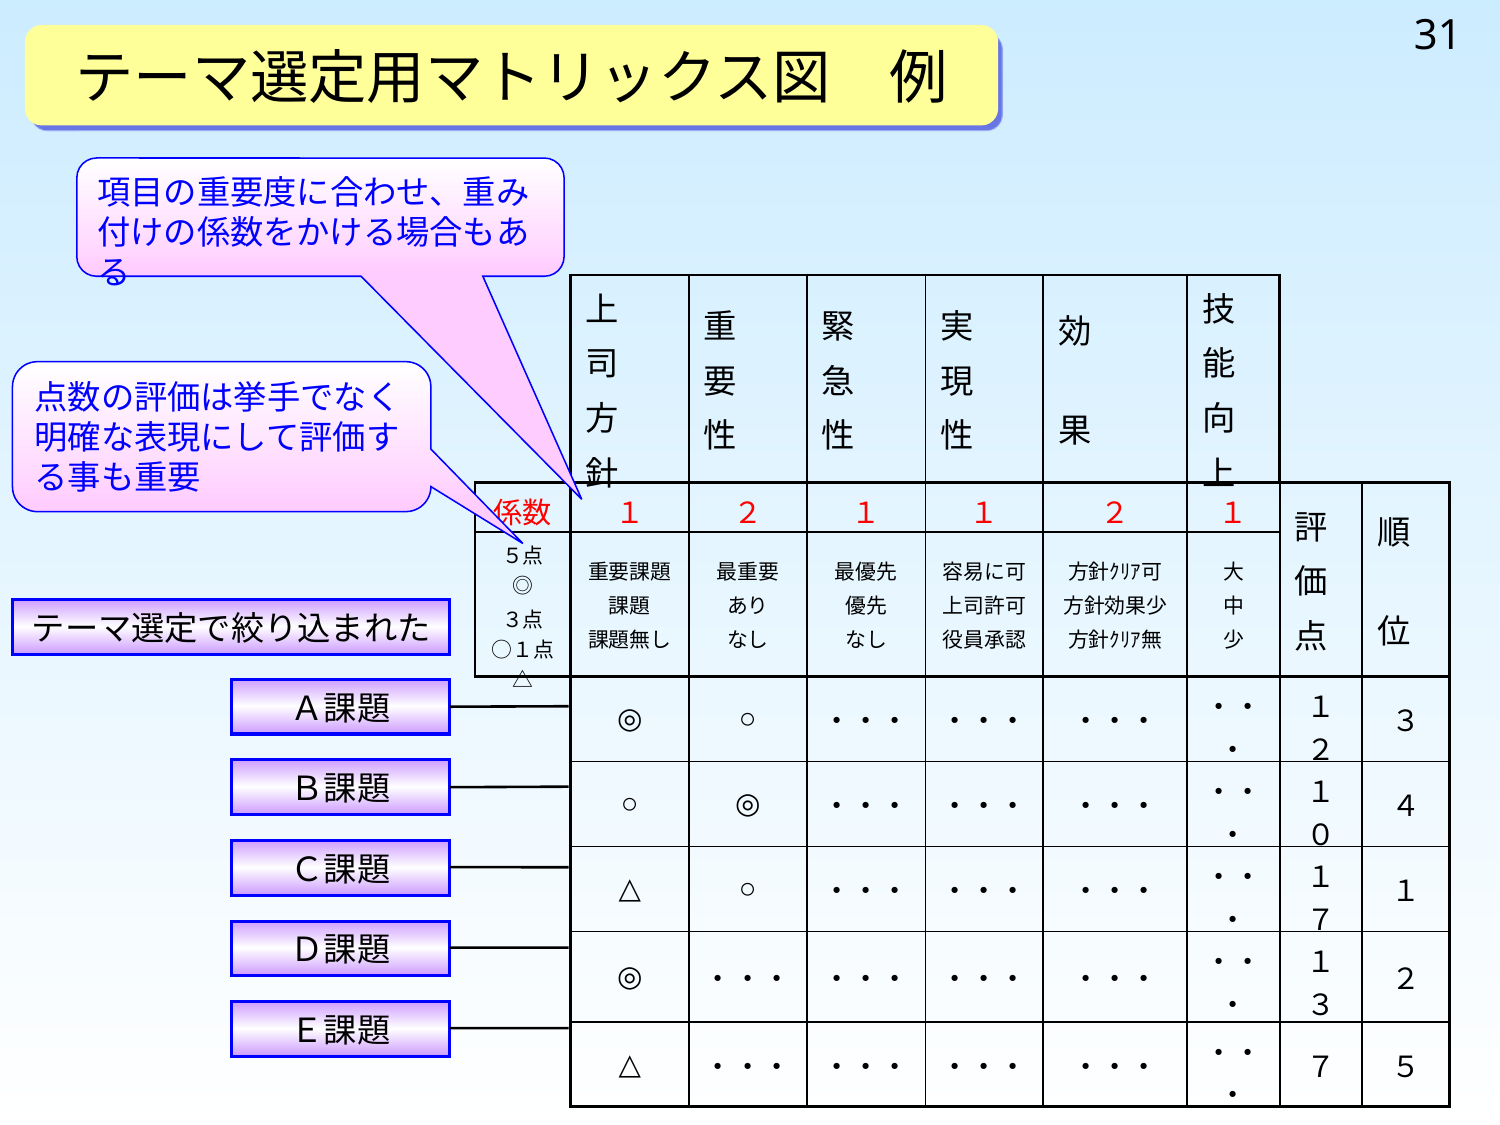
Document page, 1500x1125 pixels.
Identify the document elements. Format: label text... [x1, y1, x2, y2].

table_cell １７ [1281, 847, 1361, 931]
table_cell ・・・ [926, 1023, 1042, 1105]
table_cell ・・・ [926, 762, 1042, 846]
table_cell [475, 707, 569, 867]
table_cell [475, 868, 569, 947]
table_cell 容易に可 上司許可 役員承認 [926, 533, 1042, 675]
table_cell ○ [690, 847, 806, 931]
table_cell ・・・ [1188, 932, 1279, 1021]
table_cell △ [572, 847, 688, 931]
table_cell ５点 ◎ ３点 ○１点 △ [476, 533, 569, 675]
table_cell 大 中 少 [1188, 533, 1279, 675]
table_cell [475, 678, 569, 706]
table_cell ３ [1363, 678, 1448, 761]
table_cell △ [572, 1023, 688, 1105]
table_cell ◎ [572, 932, 688, 1021]
table_cell ・・・ [690, 1023, 806, 1105]
text_box Ｅ課題 [231, 1001, 450, 1057]
table_cell １ [572, 484, 688, 531]
table_header 技 能 向 上 [1188, 276, 1278, 481]
table_header 緊 急 性 [808, 276, 925, 481]
text_box Ｄ課題 [231, 921, 450, 976]
text_box テーマ選定で絞り込まれた [12, 599, 450, 655]
table_cell ・・・ [1188, 1023, 1279, 1105]
table_cell ・・・ [1188, 678, 1279, 761]
table_cell [475, 1029, 569, 1107]
text_box Ｂ課題 [231, 759, 450, 815]
table_cell １ [1363, 847, 1448, 931]
table_header [484, 275, 569, 468]
table_cell ・・・ [1044, 1023, 1186, 1105]
table_cell ２ [1044, 484, 1186, 531]
table_cell ２ [690, 484, 806, 531]
table_cell ・・・ [1044, 762, 1186, 846]
table_cell １ [1188, 484, 1279, 531]
table_cell ・・・ [1044, 932, 1186, 1021]
table_cell 方針ｸﾘｱ可 方針効果少 方針ｸﾘｱ無 [1044, 533, 1186, 675]
table_cell ２ [1363, 932, 1448, 1021]
table_cell 順 位 [1363, 484, 1448, 675]
table_cell ○ [690, 678, 806, 761]
table_cell 重要課題 課題 課題無し [572, 533, 688, 675]
text_box Ａ課題 [231, 679, 450, 734]
table_cell １ [808, 484, 925, 531]
text_box 項目の重要度に合わせ、重み付けの係数をかける場合もある [76, 157, 582, 500]
table_cell １ [926, 484, 1042, 531]
table_cell ５ [1363, 1023, 1448, 1105]
table_cell ・・・ [690, 932, 806, 1021]
table_cell ○ [572, 762, 688, 846]
text_box 31 [1376, 0, 1500, 65]
table_cell １０ [1281, 762, 1361, 846]
table_cell ・・・ [1188, 847, 1279, 931]
table_cell ◎ [572, 678, 688, 761]
table_cell ４ [1363, 762, 1448, 846]
table_cell ・・・ [926, 678, 1042, 761]
table_cell ・・・ [1044, 678, 1186, 761]
table_header 効 果 [1044, 276, 1186, 481]
table_cell １２ [1281, 678, 1361, 761]
table_cell ７ [1281, 1023, 1361, 1105]
text_box テーマ選定用マトリックス図 例 [24, 24, 999, 126]
table_cell ・・・ [808, 1023, 925, 1105]
table_cell 最優先 優先 なし [808, 533, 925, 675]
text_box Ｃ課題 [231, 840, 450, 896]
table_cell ・・・ [808, 847, 925, 931]
table_header 上 司 方 針 [572, 276, 688, 481]
table_cell 評 価 点 [1281, 484, 1361, 675]
table_cell 最重要 あり なし [690, 533, 806, 675]
table_header [475, 393, 562, 481]
table_header 実 現 性 [926, 276, 1042, 481]
table_cell ・・・ [808, 932, 925, 1021]
table_cell ・・・ [808, 762, 925, 846]
table_cell １３ [1281, 932, 1361, 1021]
text_box 点数の評価は挙手でなく明確な表現にして評価する事も重要 [12, 361, 523, 544]
table_cell 係数 [476, 484, 569, 531]
table_cell ・・・ [808, 678, 925, 761]
table_cell ・・・ [926, 847, 1042, 931]
table_cell ・・・ [1044, 847, 1186, 931]
table_cell [475, 948, 569, 1028]
table_header [1281, 275, 1450, 481]
table_cell ・・・ [926, 932, 1042, 1021]
table_cell ◎ [690, 762, 806, 846]
table_header 重 要 性 [690, 276, 806, 481]
table_cell ・・・ [1188, 762, 1279, 846]
